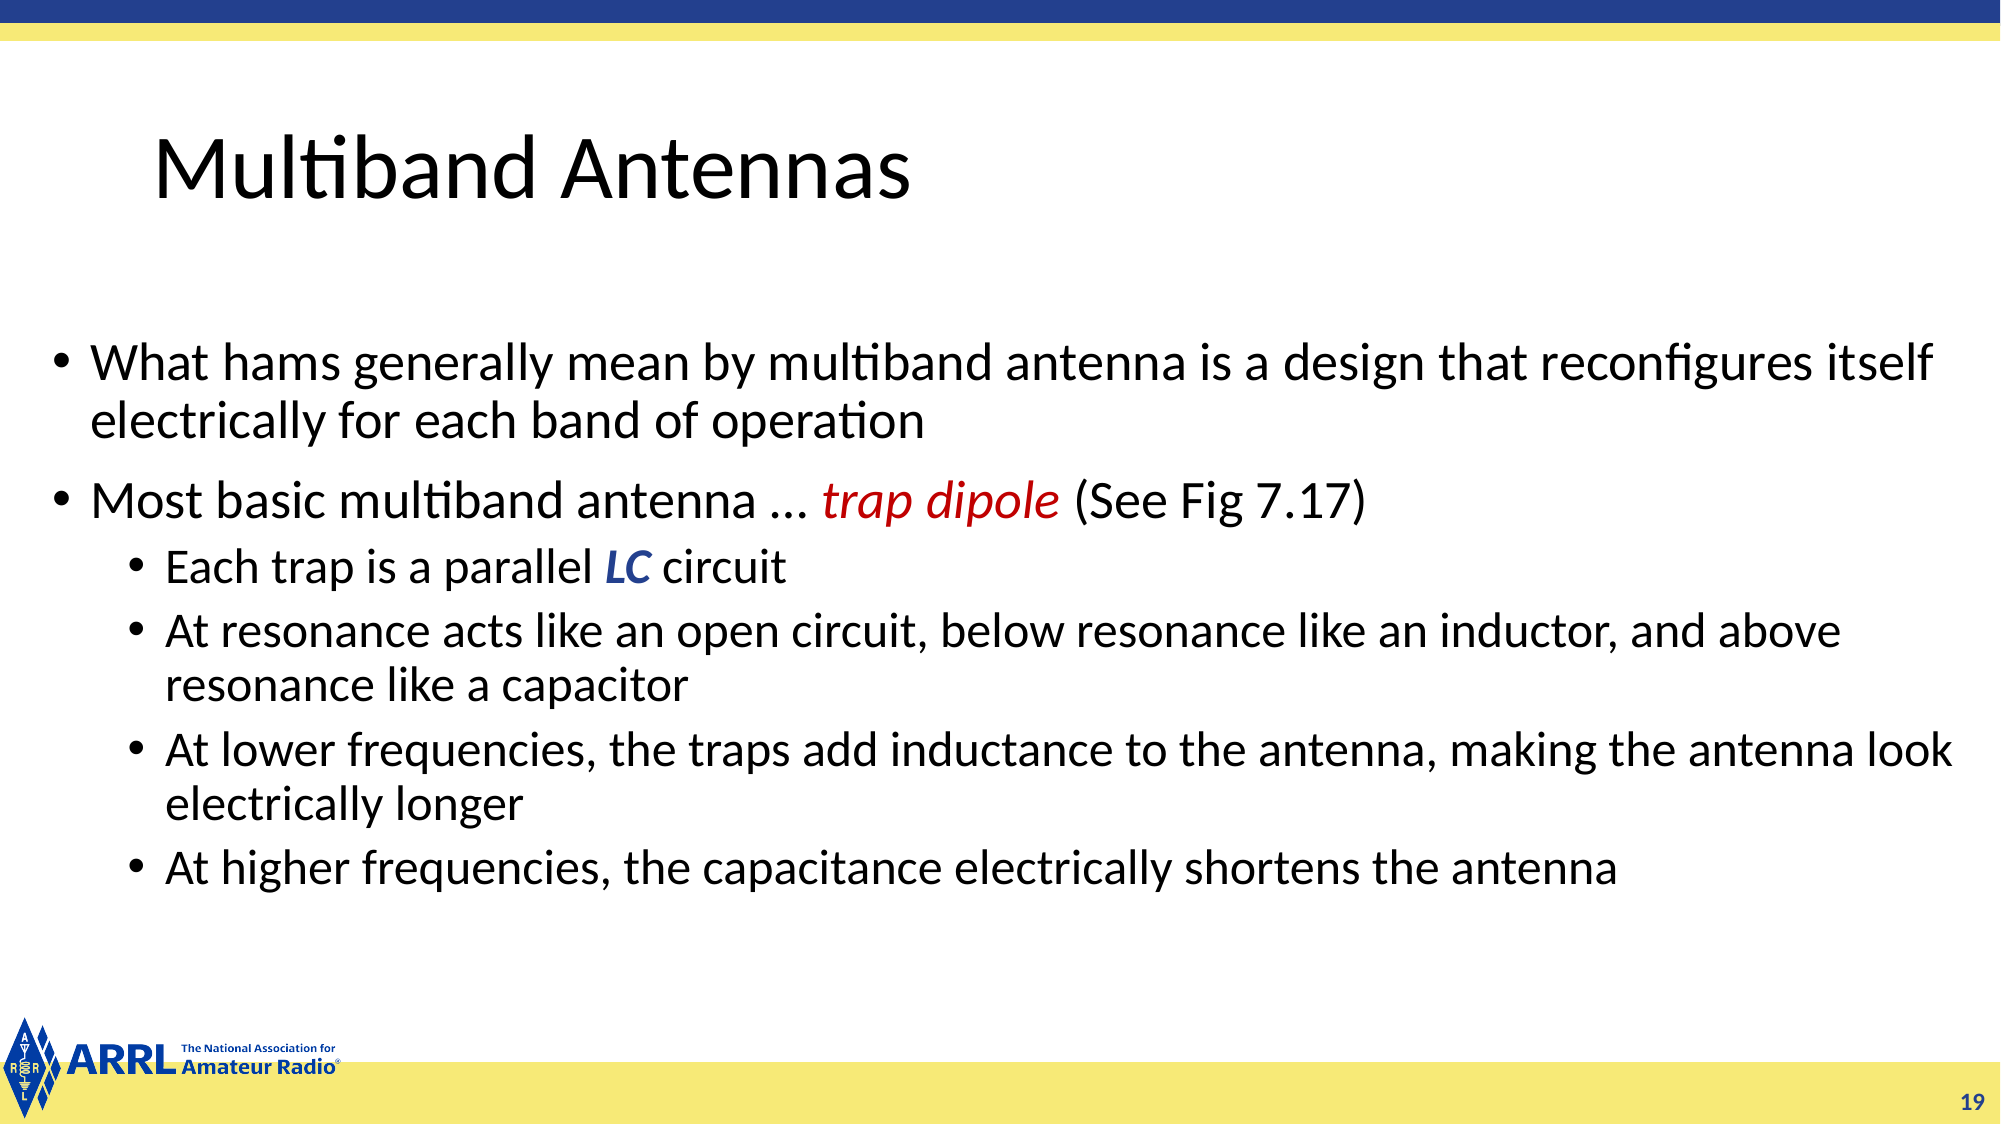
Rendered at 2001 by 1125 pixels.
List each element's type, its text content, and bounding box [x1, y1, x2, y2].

picture [1, 1015, 342, 1121]
list What hams generally mean by multiband antenna is a design that reconfigures itself electrically for each band of operation Most basic multiband antenna … trap dipole (See Fig 7.17) Each trap is a parallel LC circuit At resonance acts like an open circuit, below resonance like an inductor, and above resonance like a capacitor At lower frequencies, the traps add inductance to the antenna, making the antenna look electrically longer At higher frequencies, the capacitance electrically shortens the antenna [37, 326, 1975, 1075]
title Multiband Antennas [137, 59, 1863, 278]
